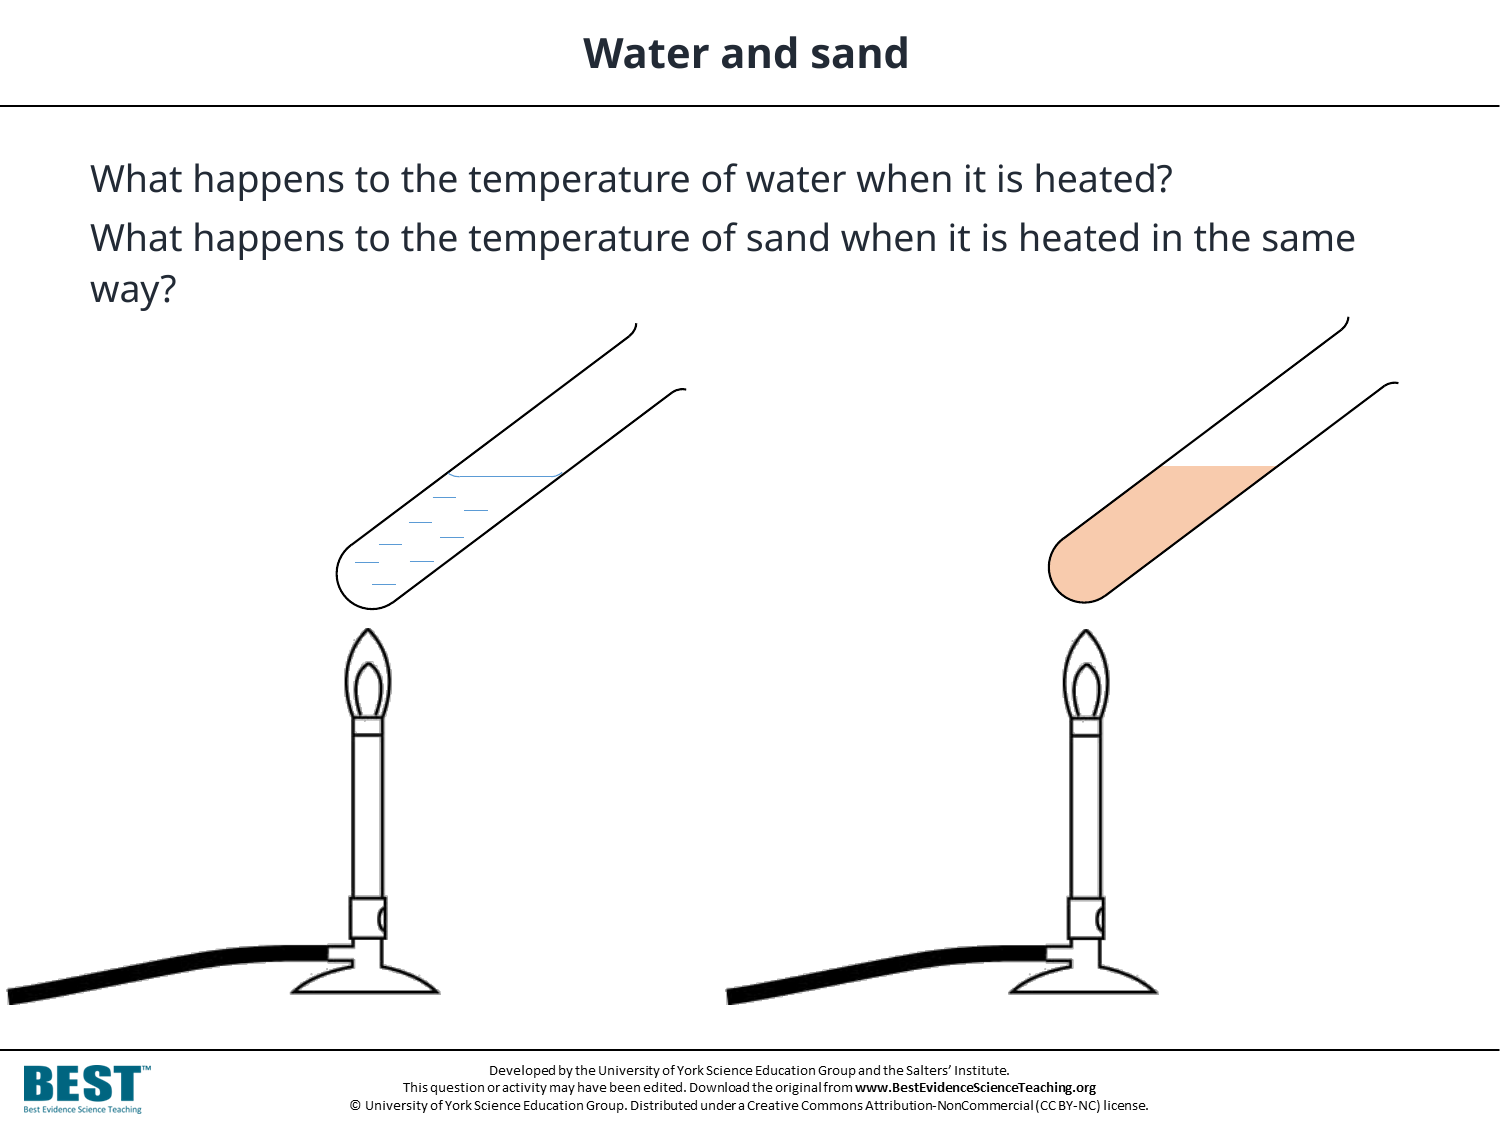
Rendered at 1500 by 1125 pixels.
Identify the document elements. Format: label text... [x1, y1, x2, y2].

text_box Water and sand [23, 4, 1471, 99]
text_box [0, 328, 1418, 1005]
picture [0, 105, 1500, 1125]
